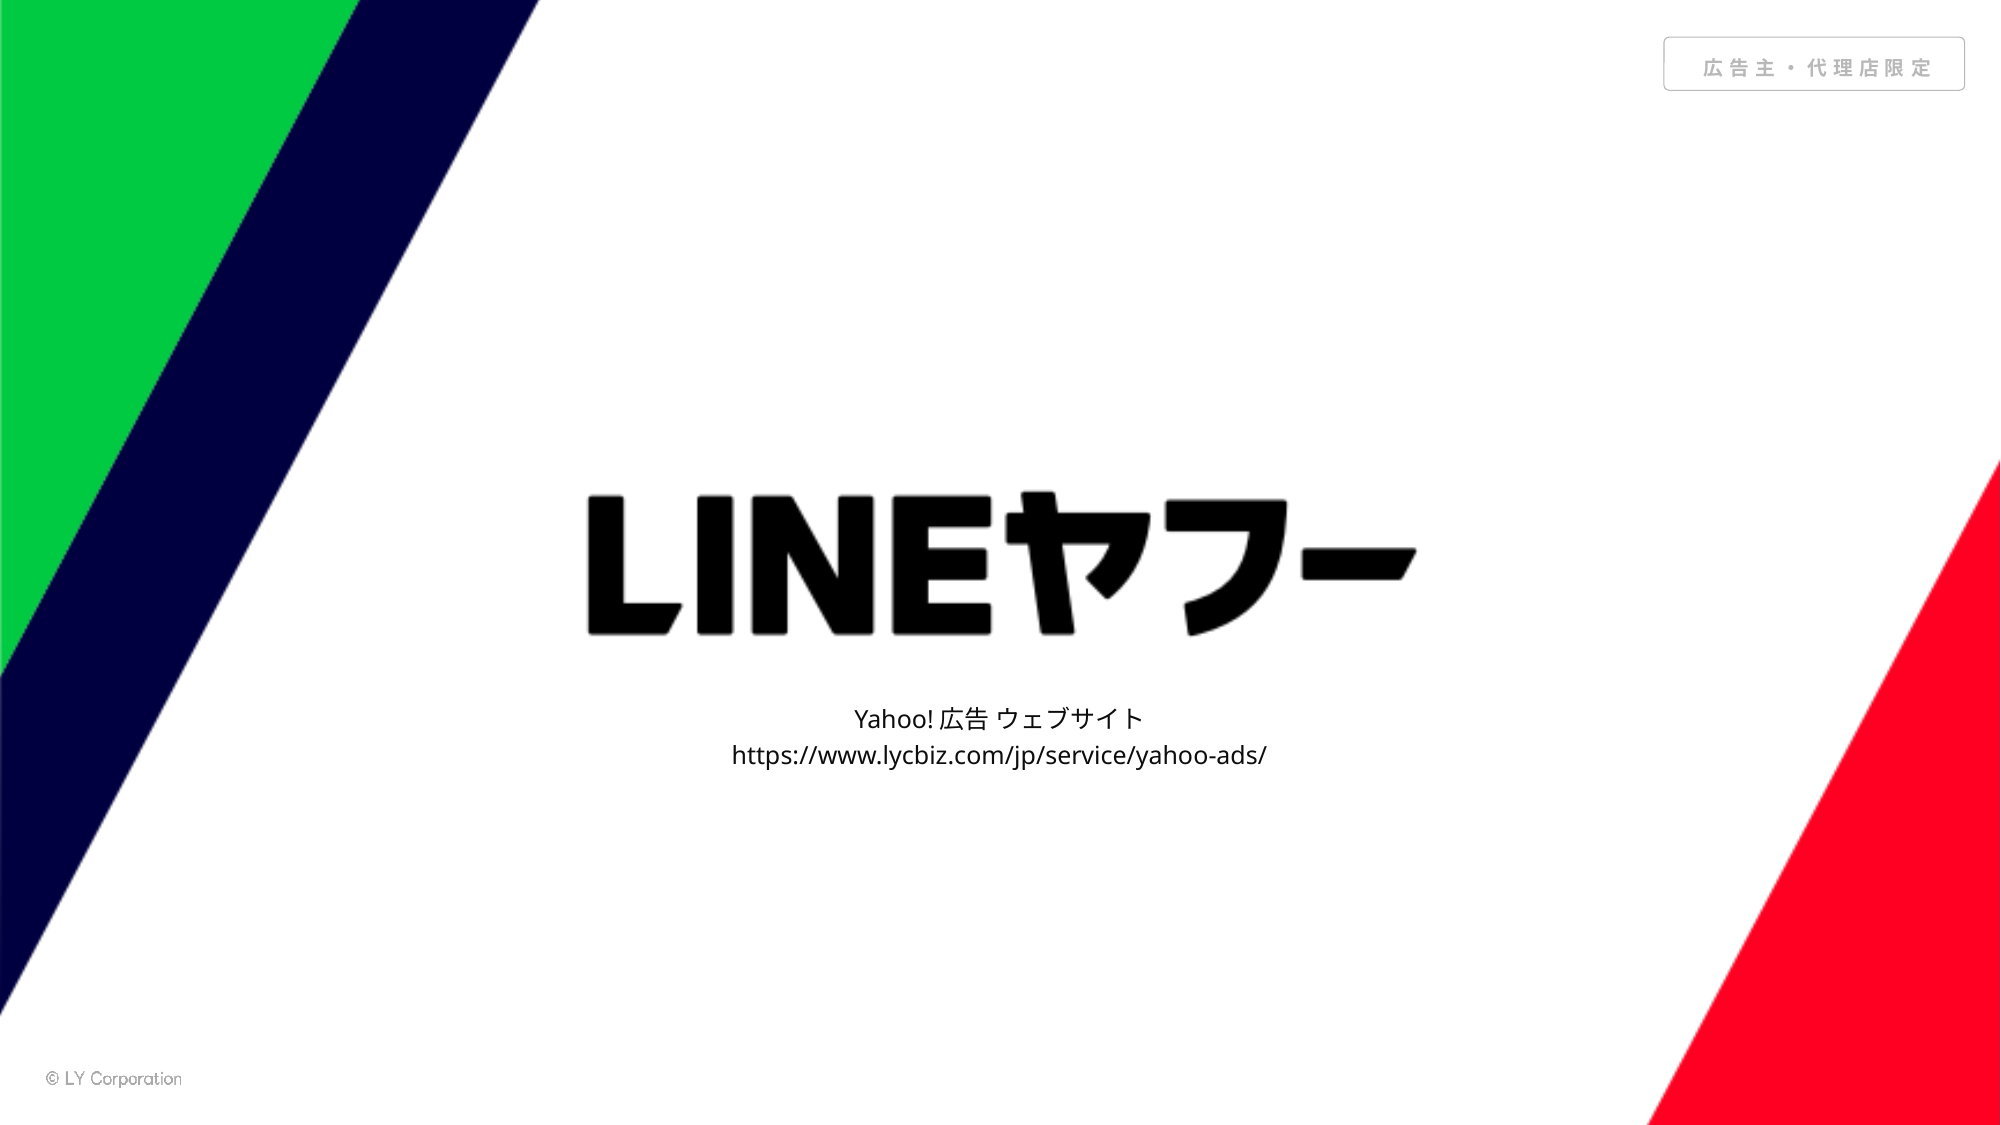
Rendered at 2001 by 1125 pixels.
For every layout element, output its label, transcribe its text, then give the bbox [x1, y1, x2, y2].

text_box Yahoo!広告 ウェブサイト https://www.lycbiz.com/jp/service/yahoo-ads/ [731, 698, 1269, 770]
picture [46, 1071, 181, 1088]
